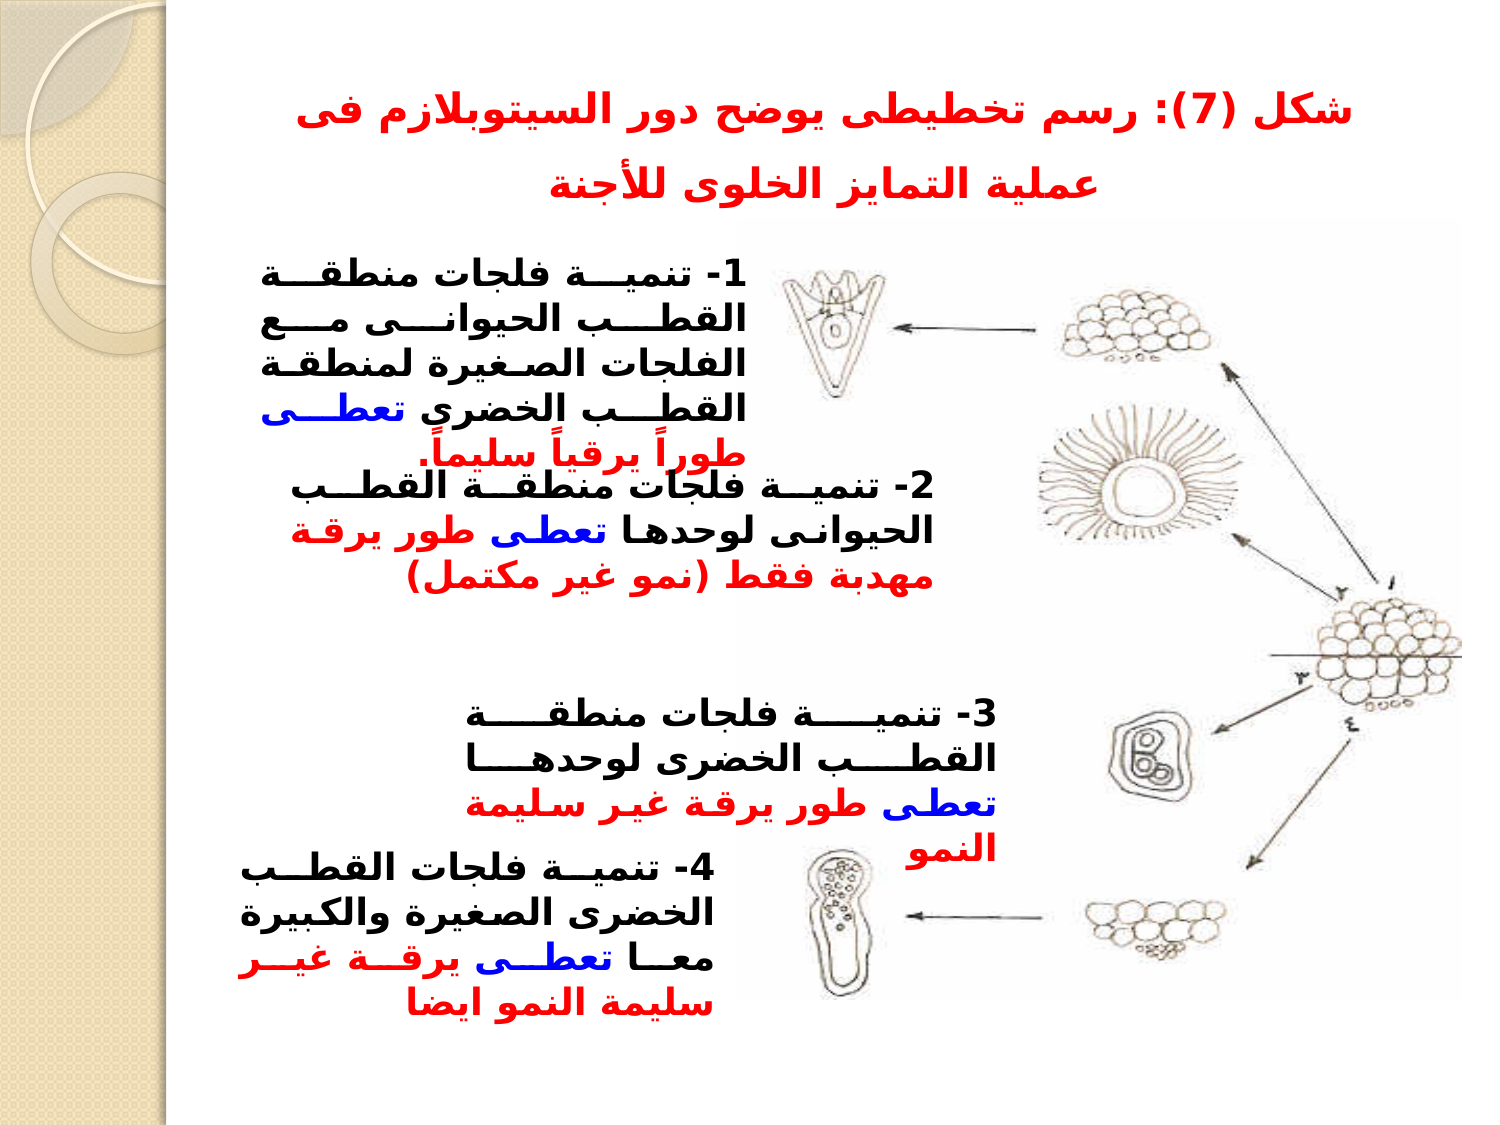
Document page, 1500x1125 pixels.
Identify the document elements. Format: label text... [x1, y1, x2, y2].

text_box 3- تنمية فلجات منطقة القطب الخضرى لوحدها تعطى طور يرقة غير سليمة النمو [450, 681, 730, 835]
text_box 1- تنمية فلجات منطقة القطب الحيوانى مع الفلجات الصغيرة لمنطقة القطب الخضرى تعطى طوراً يرقياً سليماً. [244, 241, 730, 481]
text_box 2- تنمية فلجات منطقة القطب الحيوانى لوحدها تعطى طور يرقة مهدبة فقط (نمو غير مكتمل) [274, 453, 730, 604]
picture [737, 217, 1462, 1001]
text_box شكل (7): رسم تخطيطى يوضح دور السيتوبلازم فى عملية التمايز الخلوى للأجنة [224, 49, 1425, 215]
text_box 4- تنمية فلجات القطب الخضرى الصغيرة والكبيرة معا تعطى يرقة غير سليمة النمو ايضا [224, 835, 731, 1031]
